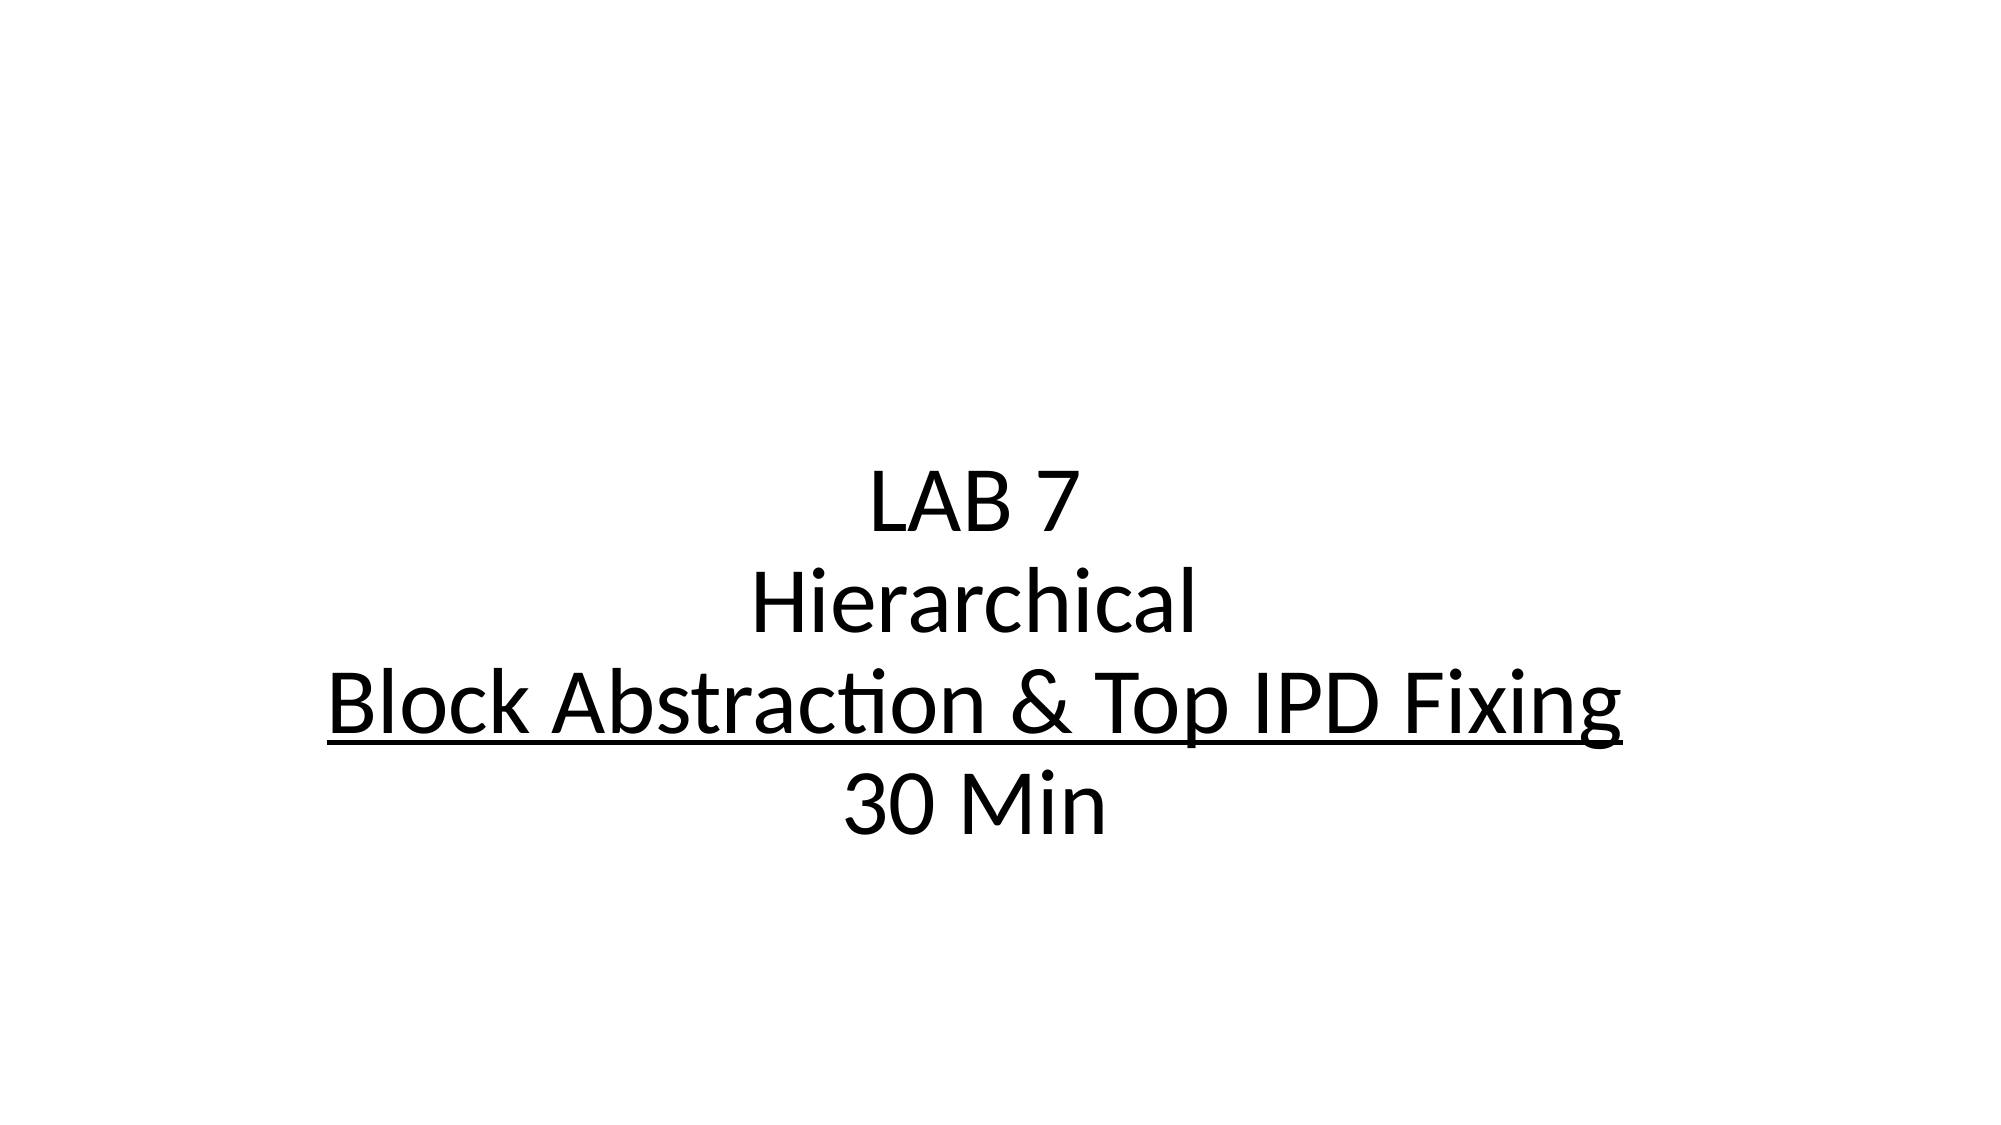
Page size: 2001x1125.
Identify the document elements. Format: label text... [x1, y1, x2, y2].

title LAB 7 Hierarchical Block Abstraction & Top IPD Fixing 30 Min [16, 437, 1934, 975]
